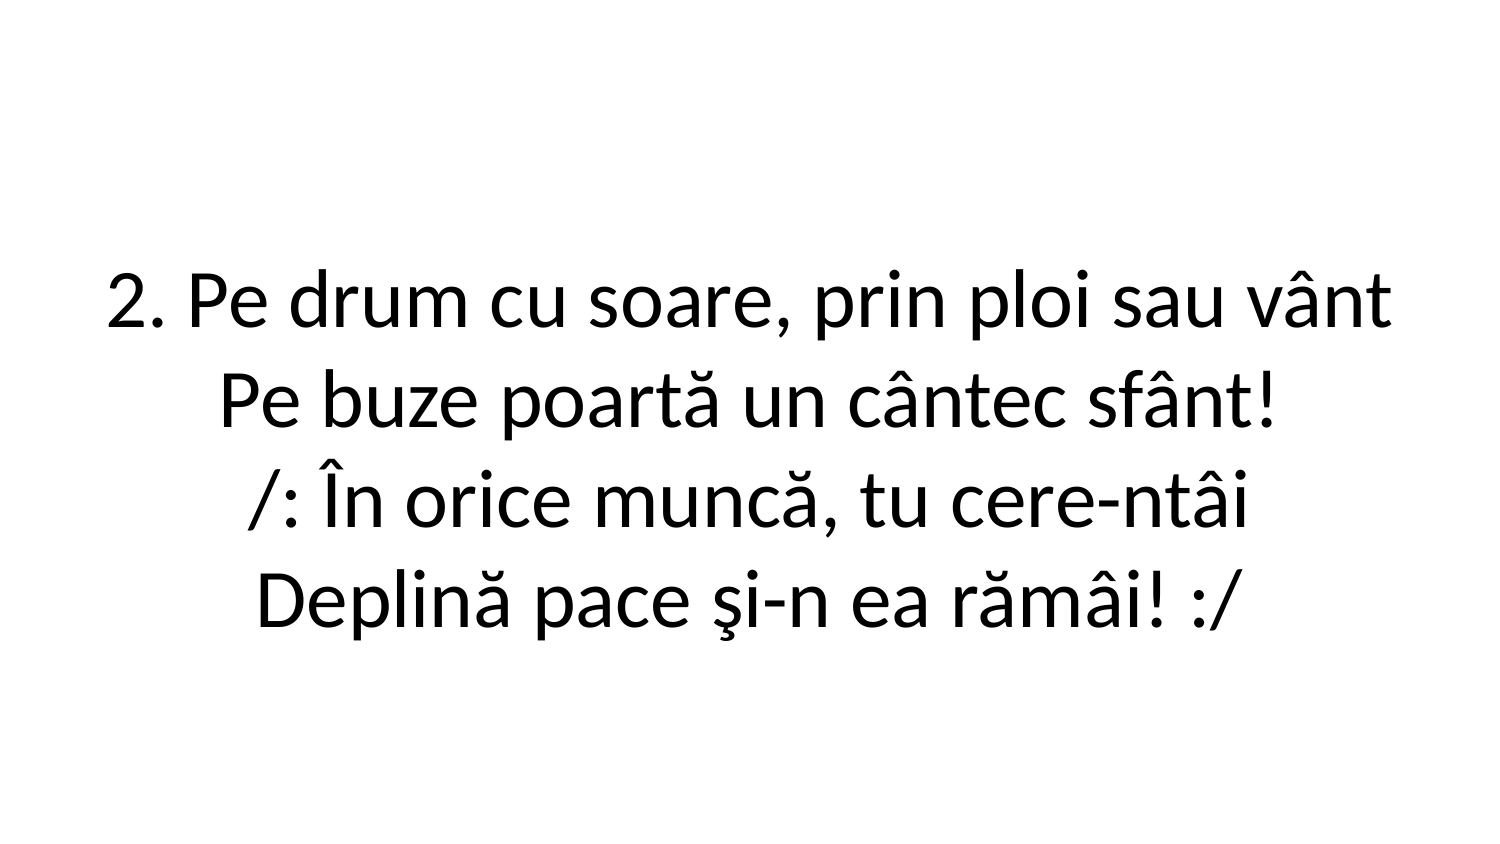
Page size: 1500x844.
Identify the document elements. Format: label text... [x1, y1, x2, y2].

text_box 2. Pe drum cu soare, prin ploi sau vânt Pe buze poartă un cântec sfânt! /: În orice muncă, tu cere-ntâi Deplină pace şi-n ea rămâi! :/ [90, 192, 1410, 652]
